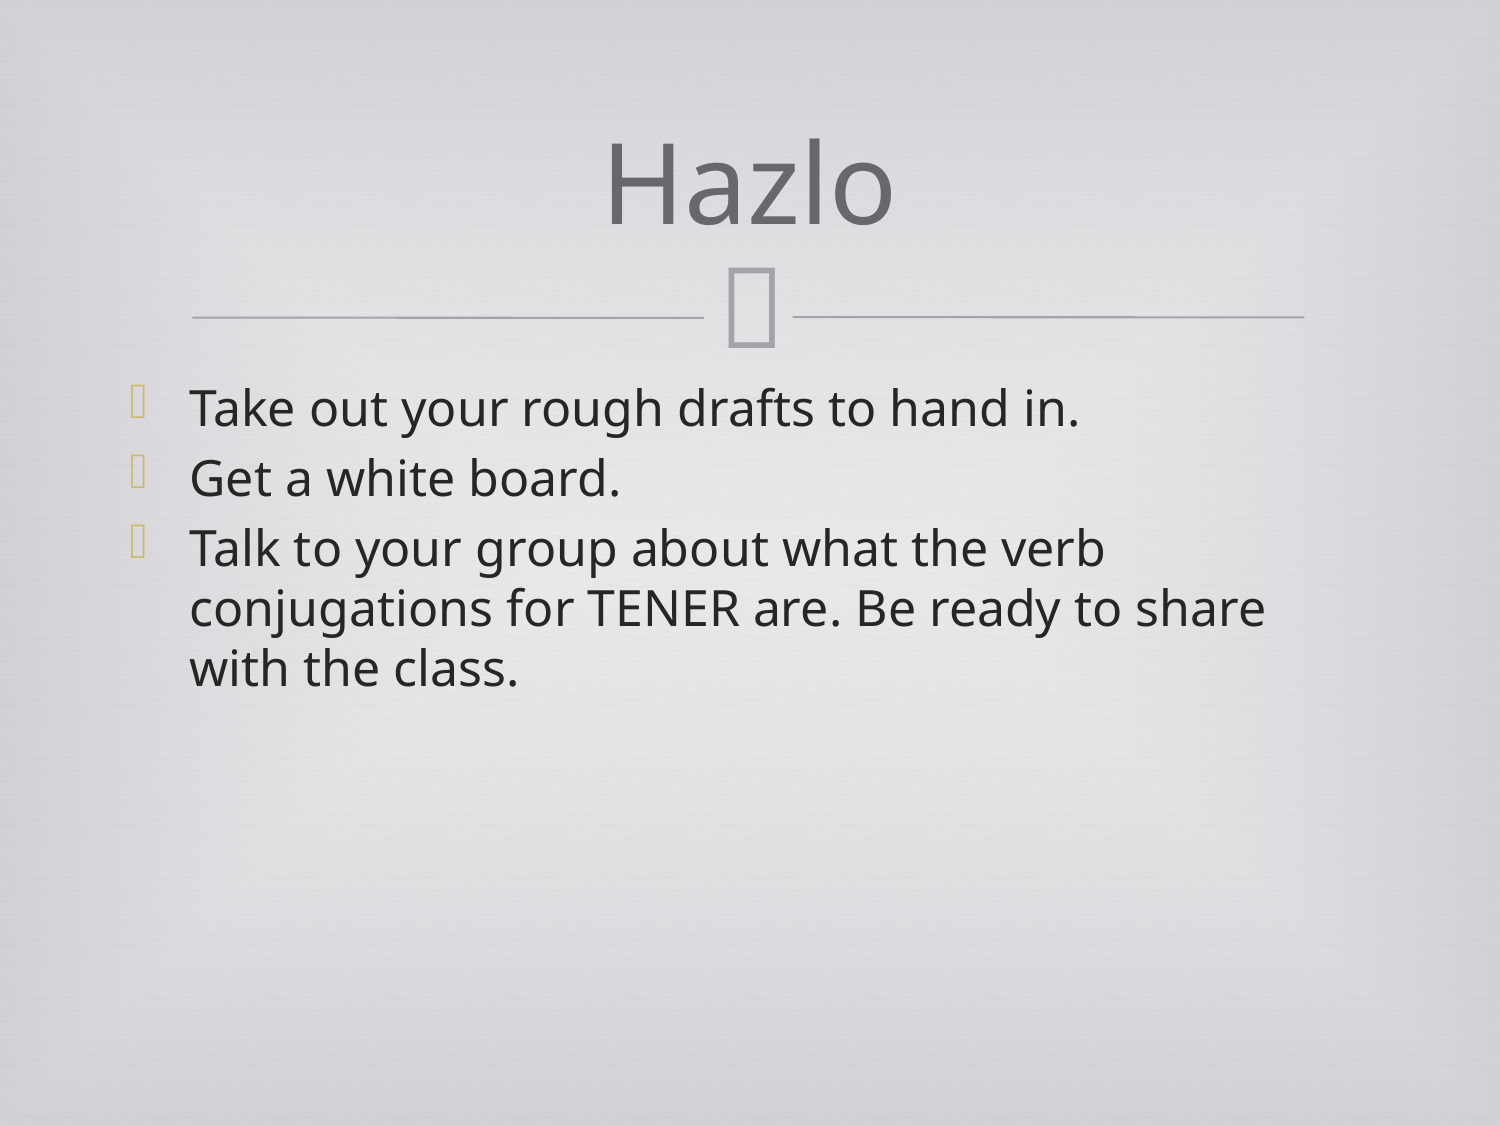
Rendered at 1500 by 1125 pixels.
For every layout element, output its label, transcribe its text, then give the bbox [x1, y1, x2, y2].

title Hazlo [112, 93, 1386, 267]
list Take out your rough drafts to hand in. Get a white board. Talk to your group about what the verb conjugations for TENER are. Be ready to share with the class. [114, 368, 1386, 1005]
